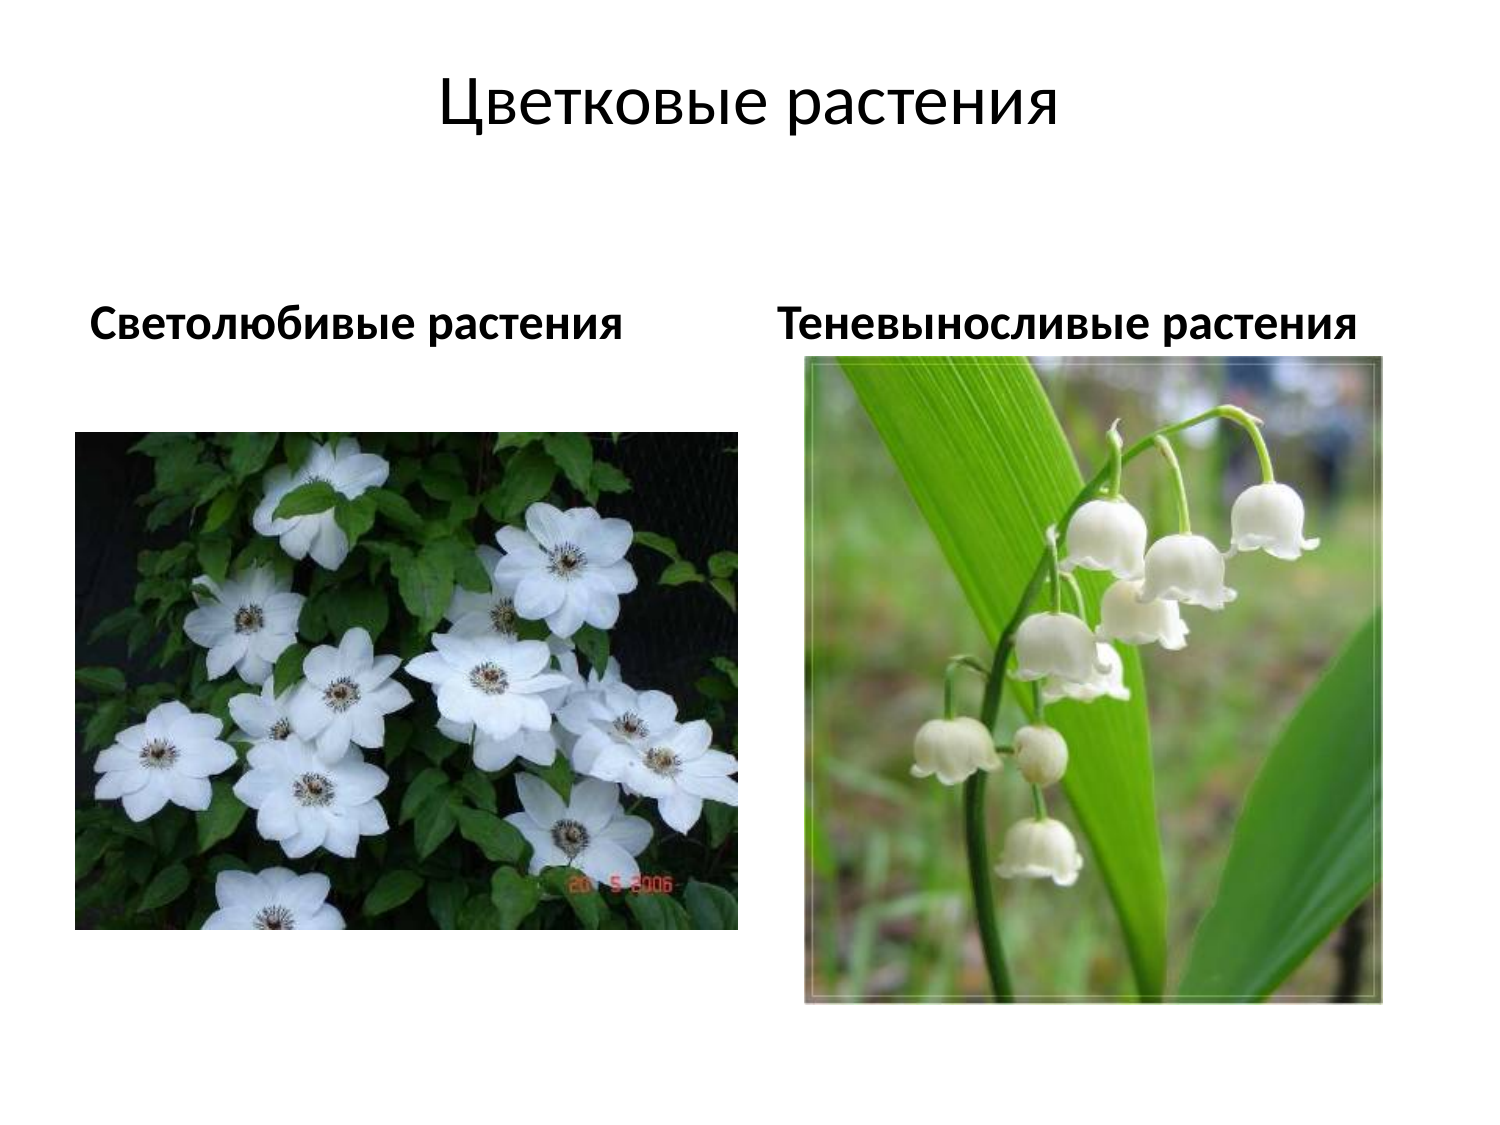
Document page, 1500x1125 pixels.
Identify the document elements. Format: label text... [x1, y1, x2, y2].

list Светолюбивые растения [74, 251, 738, 357]
list Теневыносливые растения [761, 251, 1426, 357]
title Цветковые растения [74, 44, 1426, 233]
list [803, 356, 1383, 1006]
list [74, 431, 738, 930]
